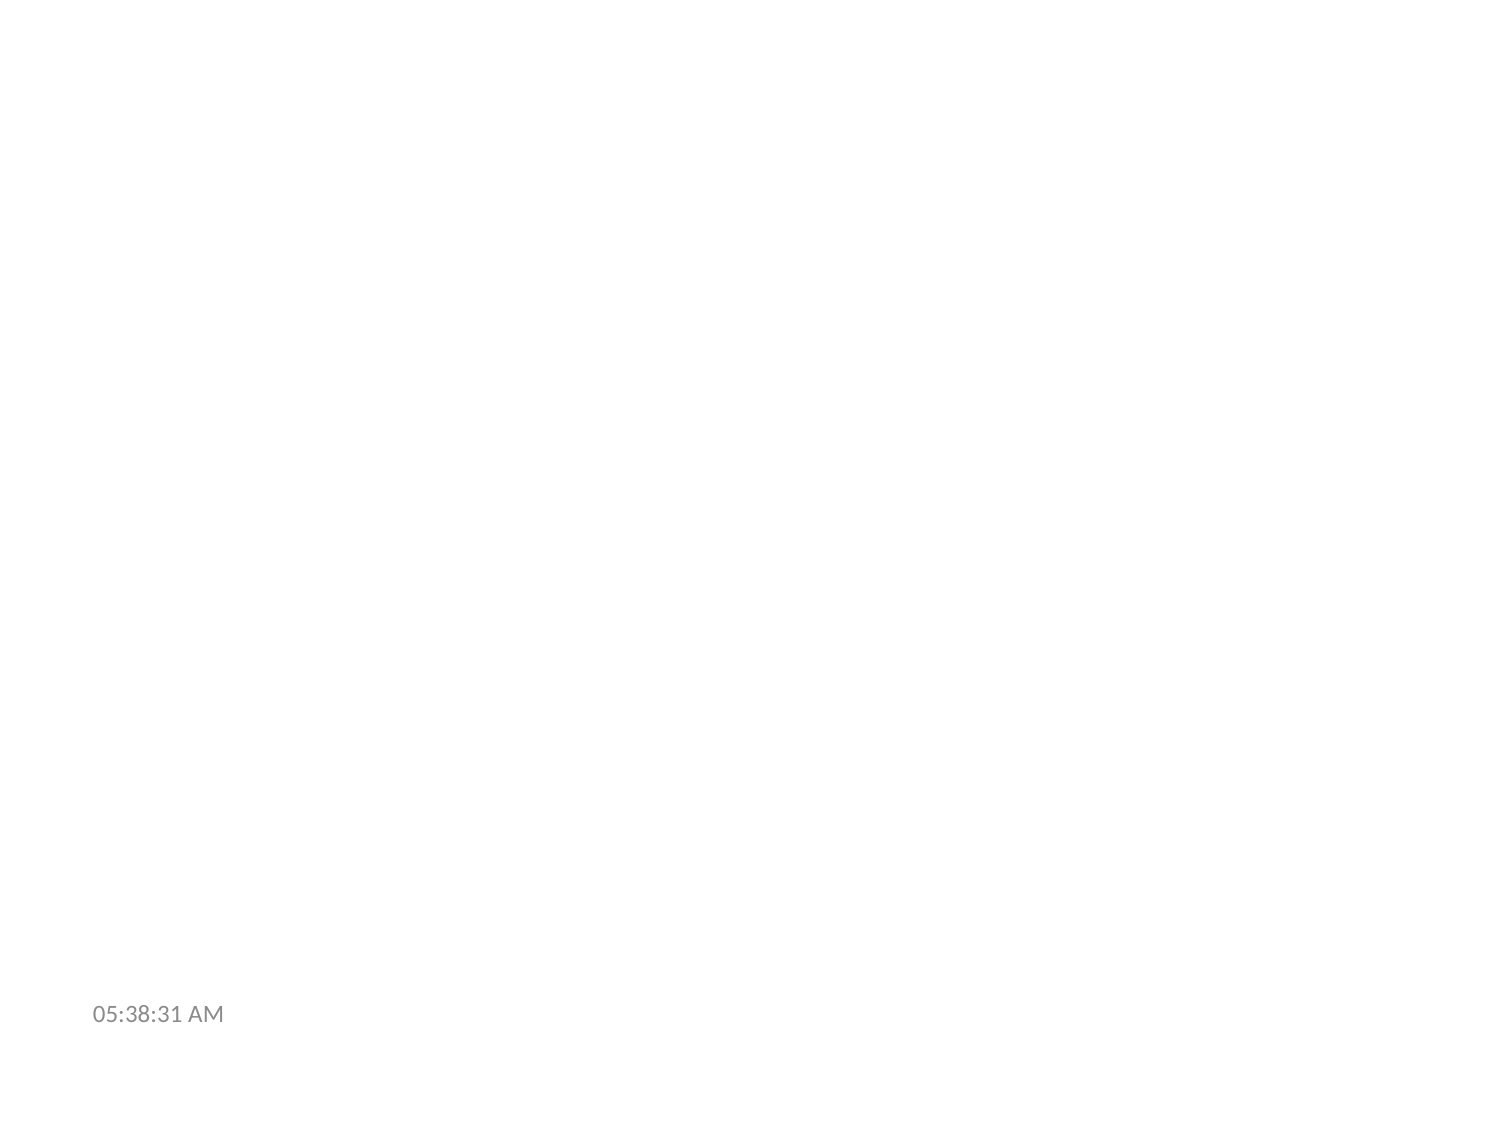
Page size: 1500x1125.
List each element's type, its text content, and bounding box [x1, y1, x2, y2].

text_box 3:35:09 PM [77, 982, 428, 1043]
